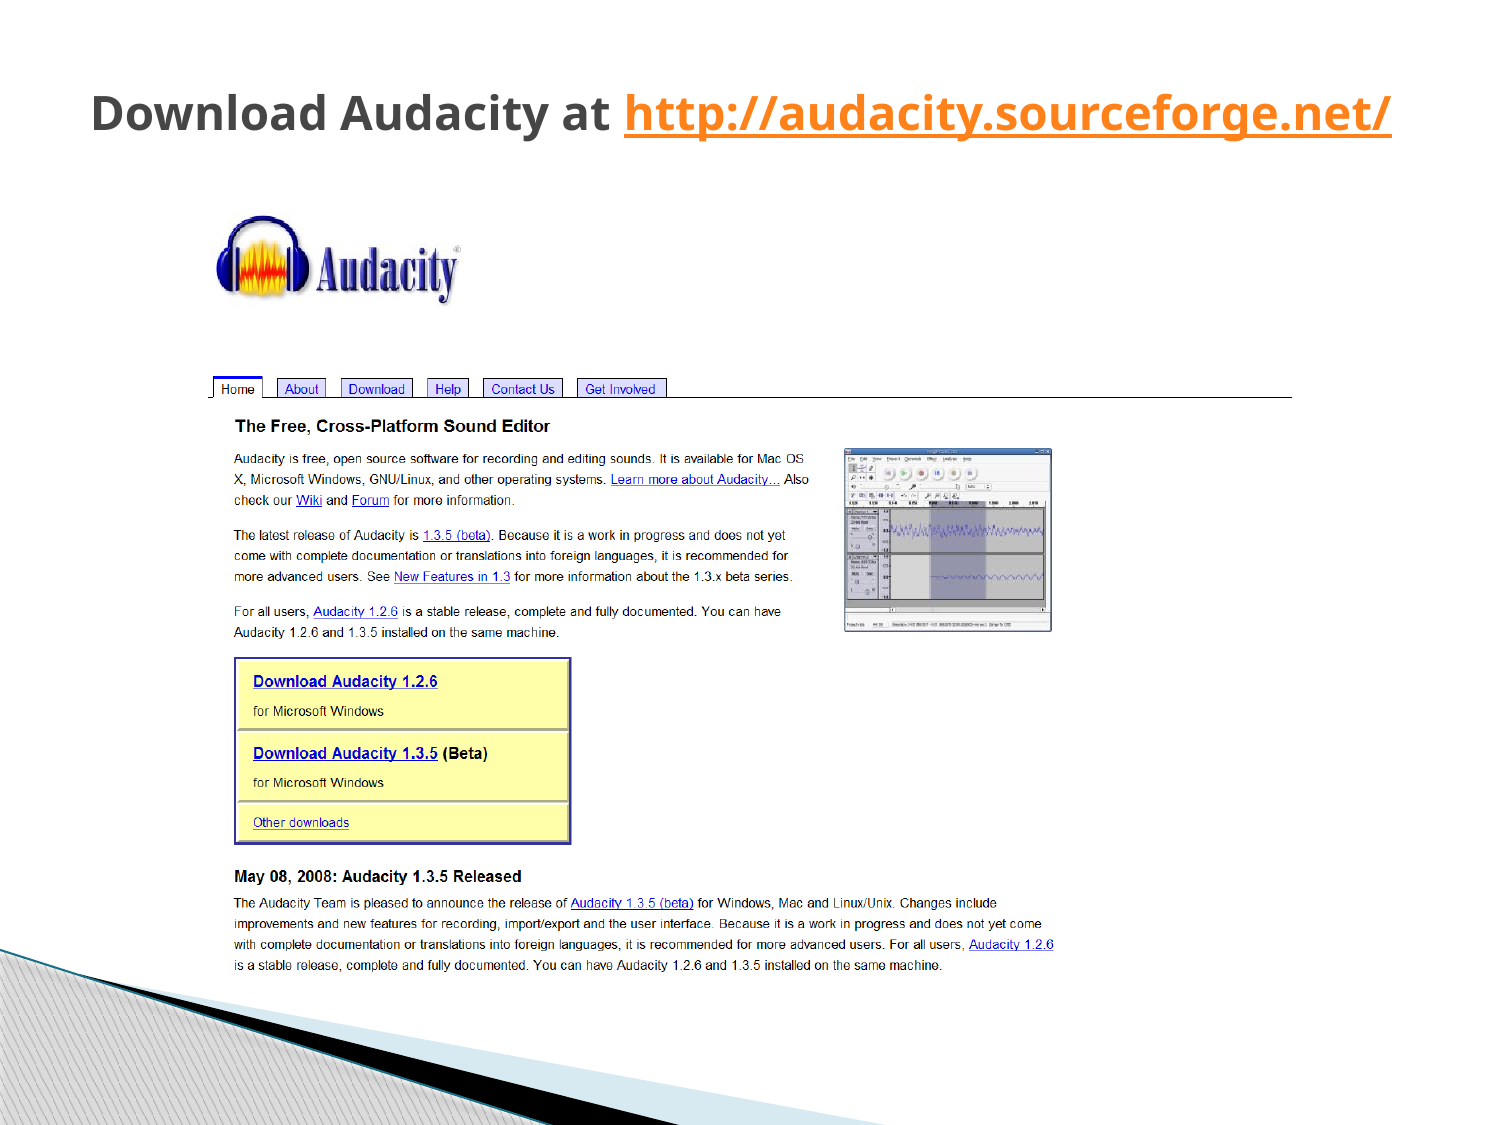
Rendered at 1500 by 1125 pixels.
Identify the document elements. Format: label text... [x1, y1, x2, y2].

title Download Audacity at http://audacity.sourceforge.net/ [75, 0, 1425, 238]
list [208, 212, 1292, 986]
